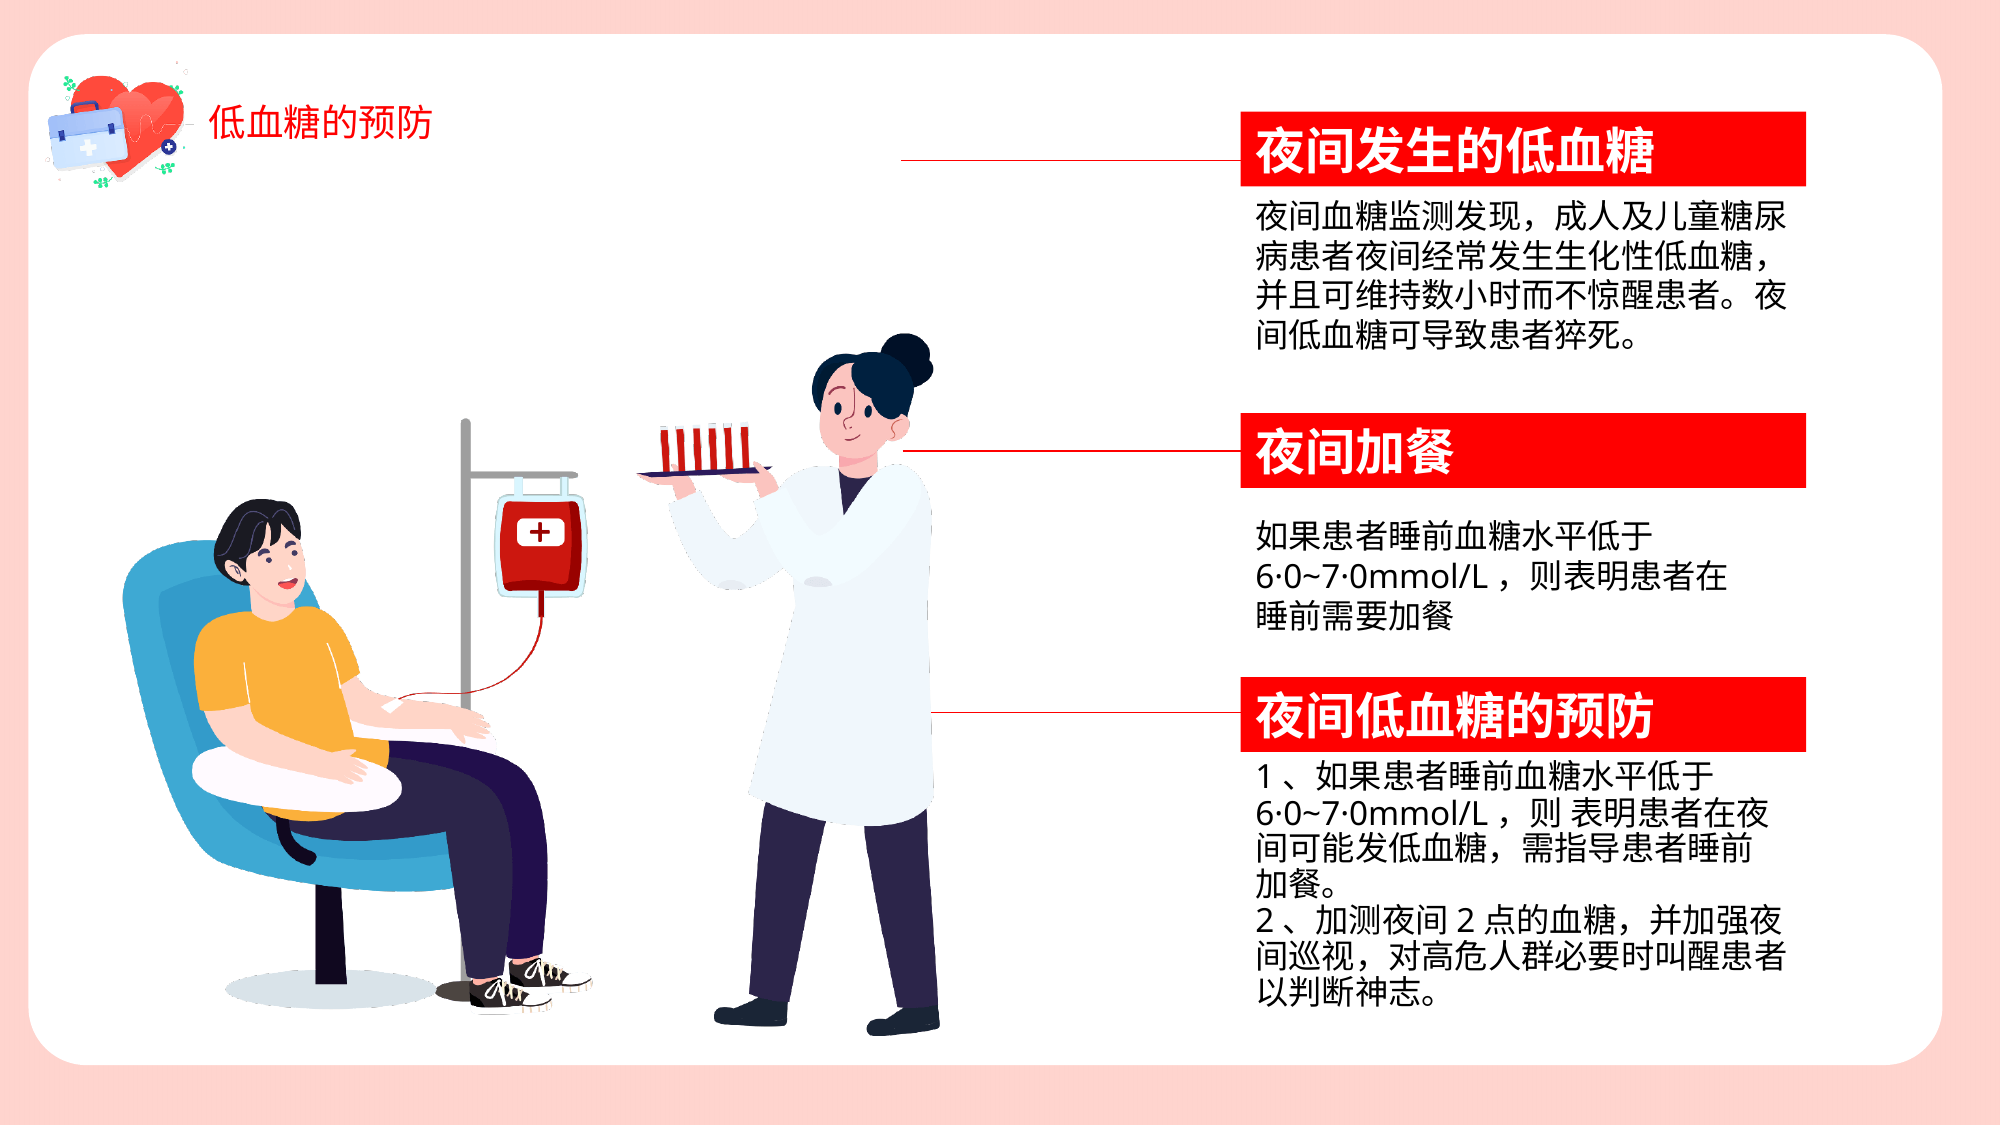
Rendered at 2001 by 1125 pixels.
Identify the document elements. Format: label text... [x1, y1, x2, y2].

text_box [901, 111, 1807, 365]
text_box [1001, 413, 1807, 644]
picture [0, 0, 2000, 1125]
title 低血糖的预防 [193, 59, 1919, 188]
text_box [1001, 677, 1807, 1023]
text_box [27, 33, 1944, 1067]
